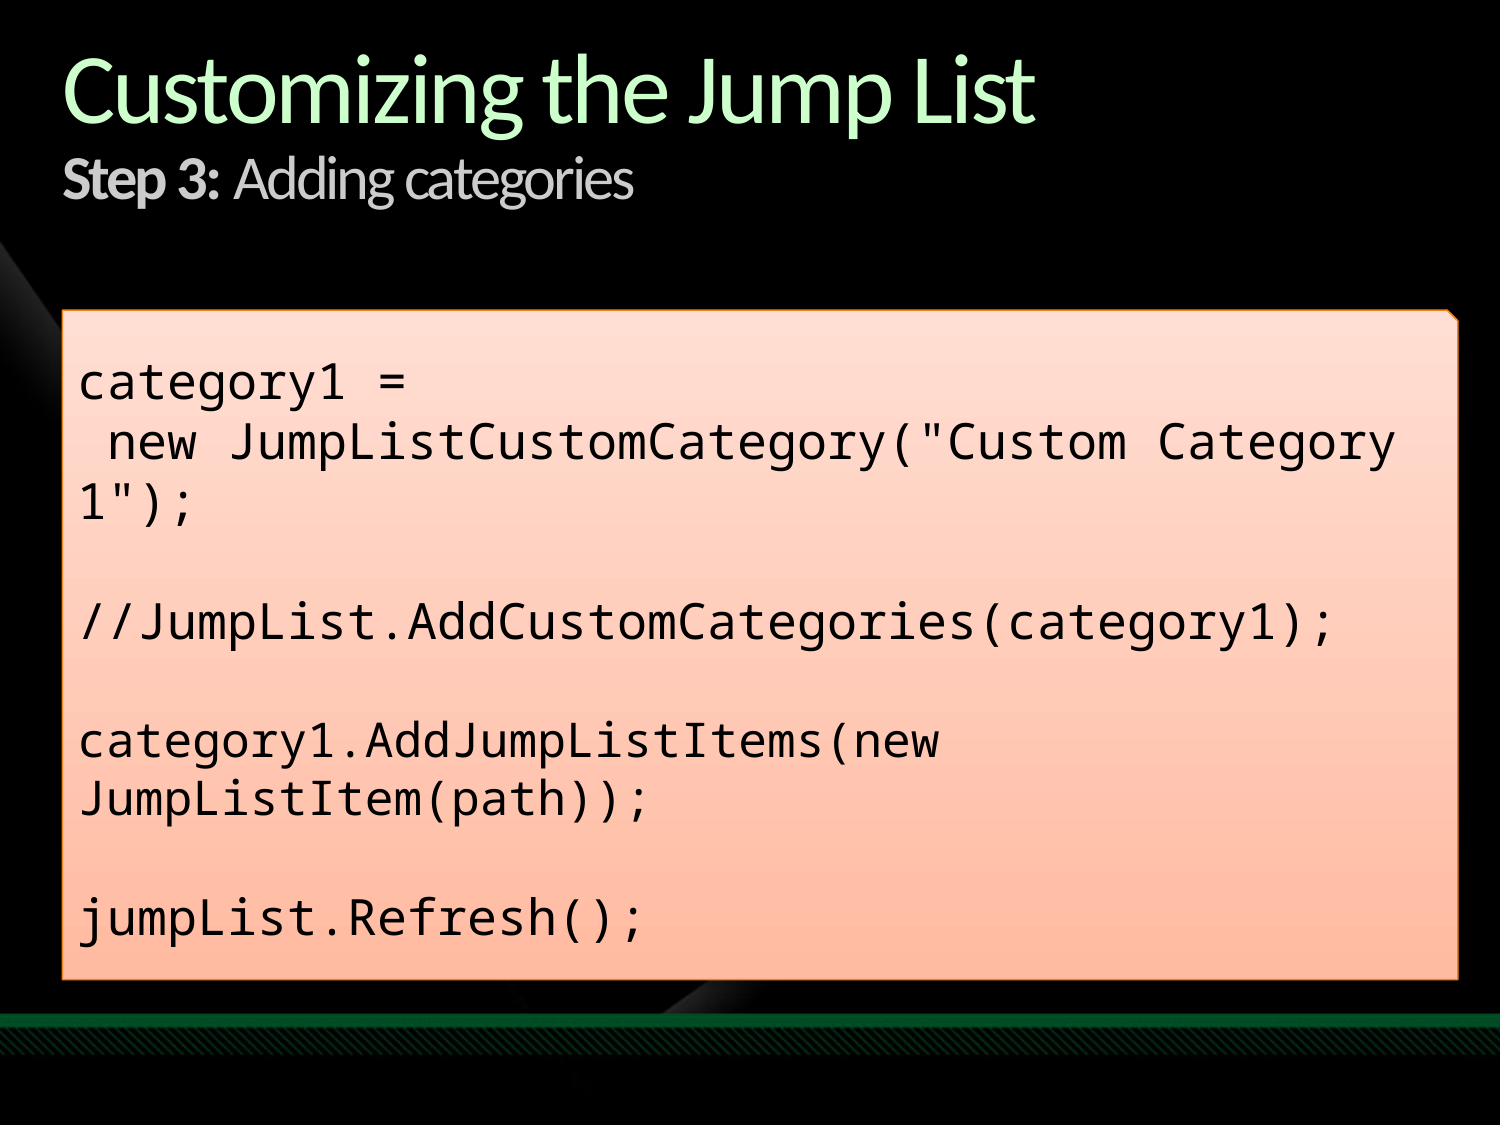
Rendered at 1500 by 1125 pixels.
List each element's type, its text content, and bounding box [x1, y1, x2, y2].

picture [0, 0, 1500, 1125]
text_box category1 = new JumpListCustomCategory("Custom Category 1"); //JumpList.AddCustomCategories(category1); category1.AddJumpListItems(new JumpListItem(path)); jumpList.Refresh(); [61, 309, 1459, 981]
title Customizing the Jump List Step 3: Adding categories [62, 37, 1428, 220]
